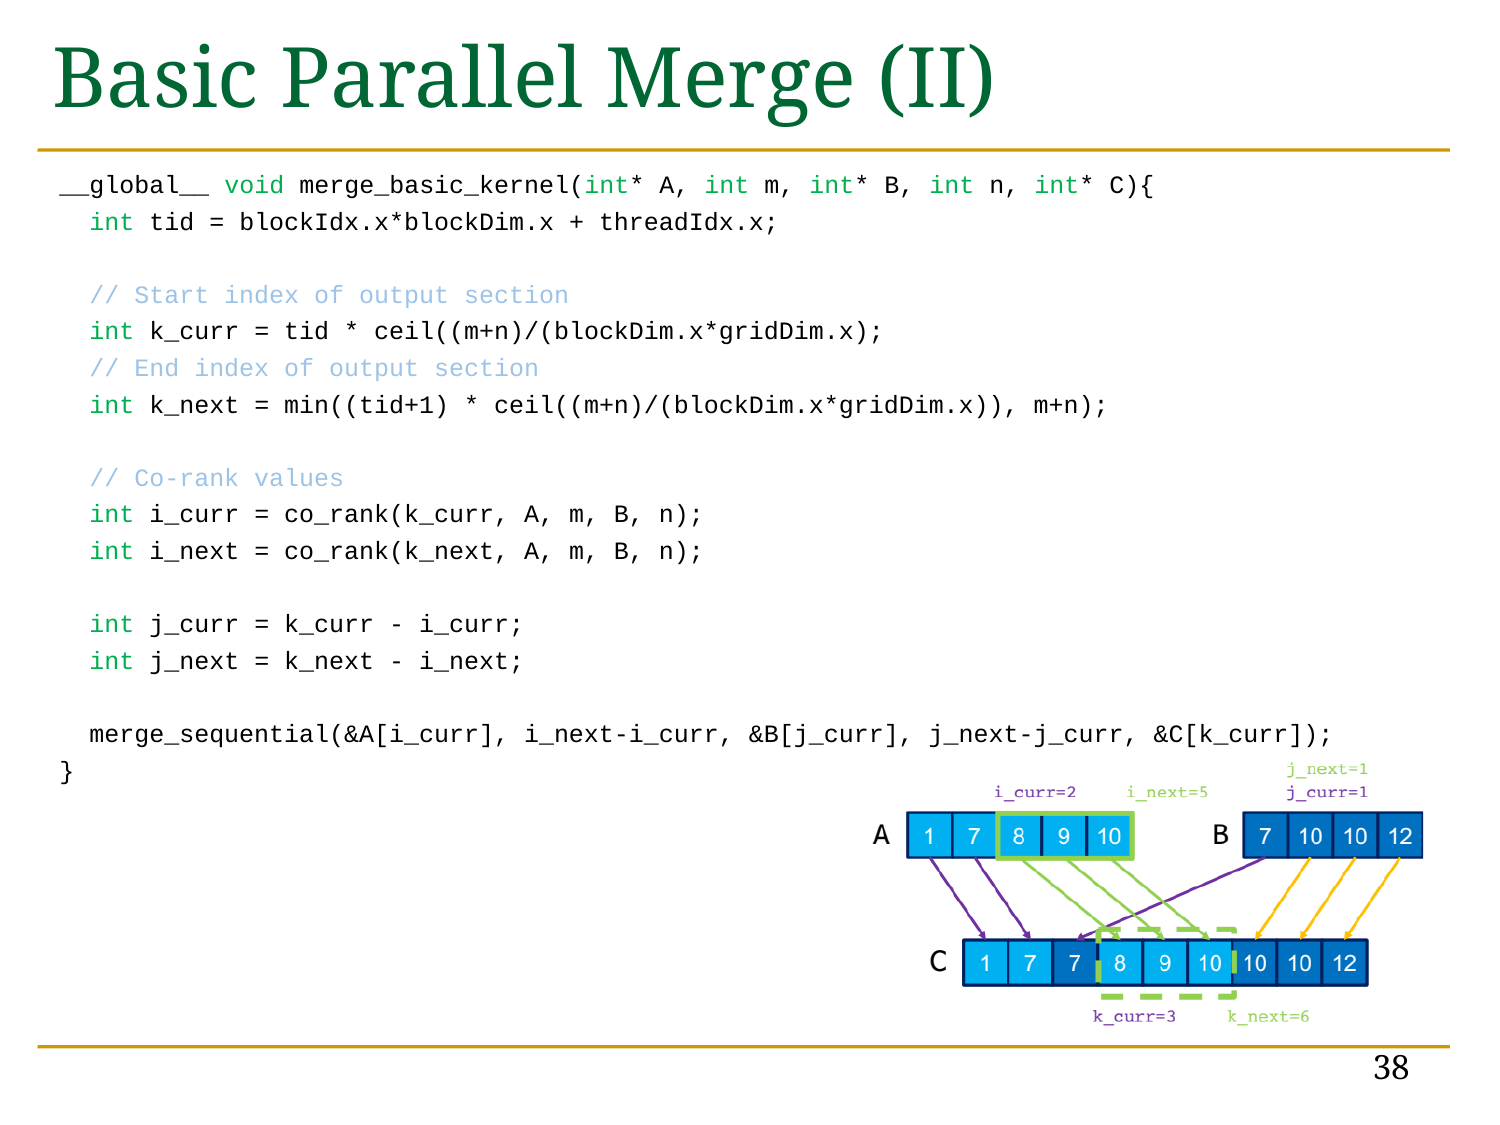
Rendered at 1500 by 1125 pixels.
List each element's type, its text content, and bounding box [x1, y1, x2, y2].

picture [856, 751, 1424, 1036]
text_box __global__ void merge_basic_kernel(int* A, int m, int* B, int n, int* C){ int tid = blockIdx.x*blockDim.x + threadIdx.x; // Start index of output section int k_curr = tid * ceil((m+n)/(blockDim.x*gridDim.x); // End index of output section int k_next = min((tid+1) * ceil((m+n)/(blockDim.x*gridDim.x)), m+n); // Co-rank values int i_curr = co_rank(k_curr, A, m, B, n); int i_next = co_rank(k_next, A, m, B, n); int j_curr = k_curr - i_curr; int j_next = k_next - i_next; merge_sequential(&A[i_curr], i_next-i_curr, &B[j_curr], j_next-j_curr, &C[k_curr]); } [44, 160, 1456, 787]
slide_number 38 [1074, 1040, 1426, 1100]
title Basic Parallel Merge (II) [37, 0, 1451, 150]
